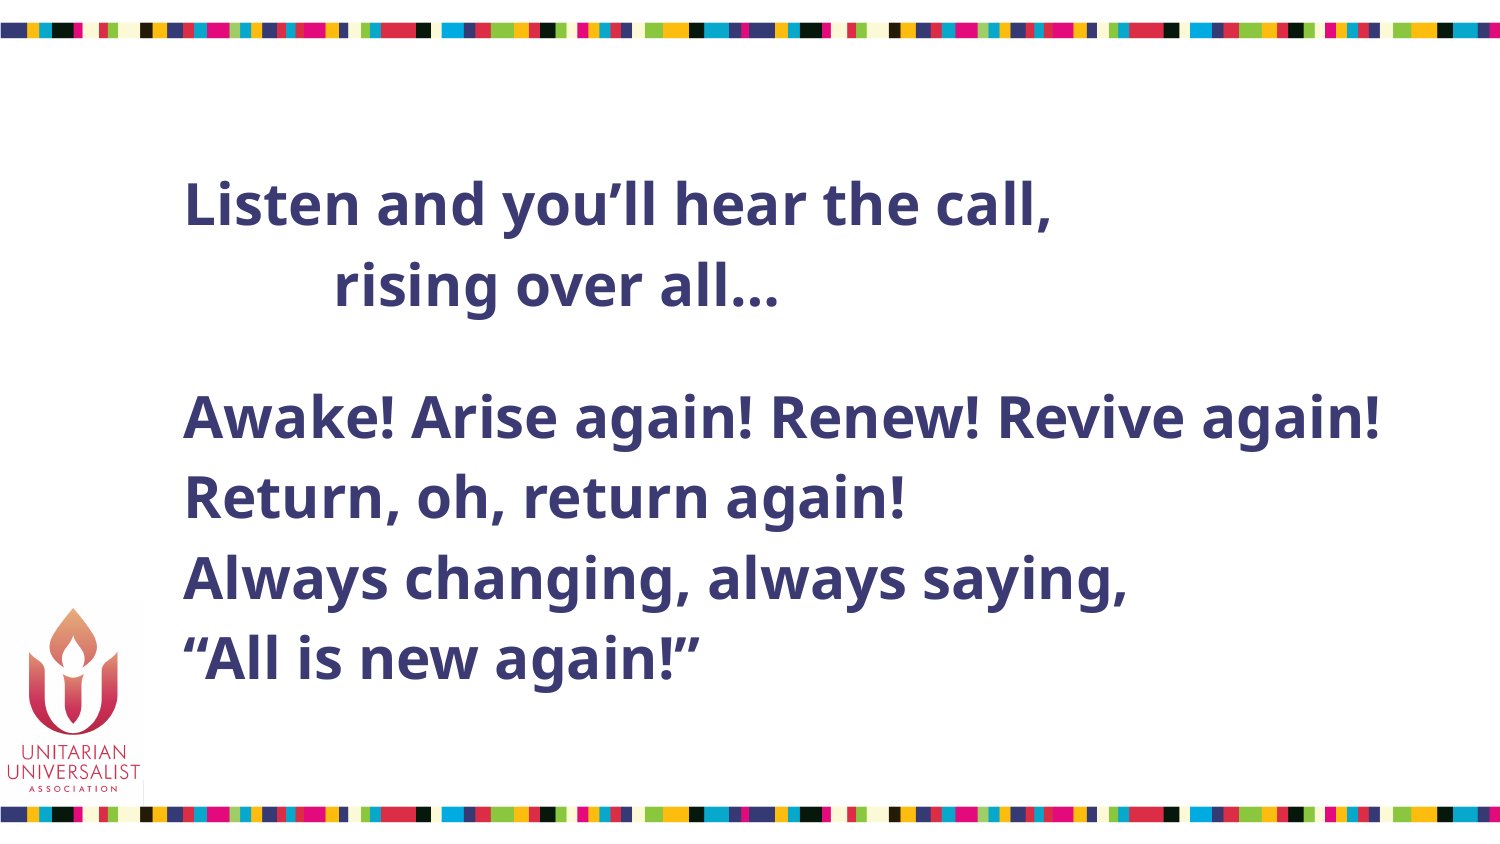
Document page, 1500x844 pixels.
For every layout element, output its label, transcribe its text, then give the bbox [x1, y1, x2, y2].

picture [0, 600, 1500, 824]
text_box Listen and you’ll hear the call, rising over all… Awake! Arise again! Renew! Revive again! Return, oh, return again! Always changing, always saying, “All is new again!” [168, 141, 1500, 707]
picture [0, 22, 1500, 40]
